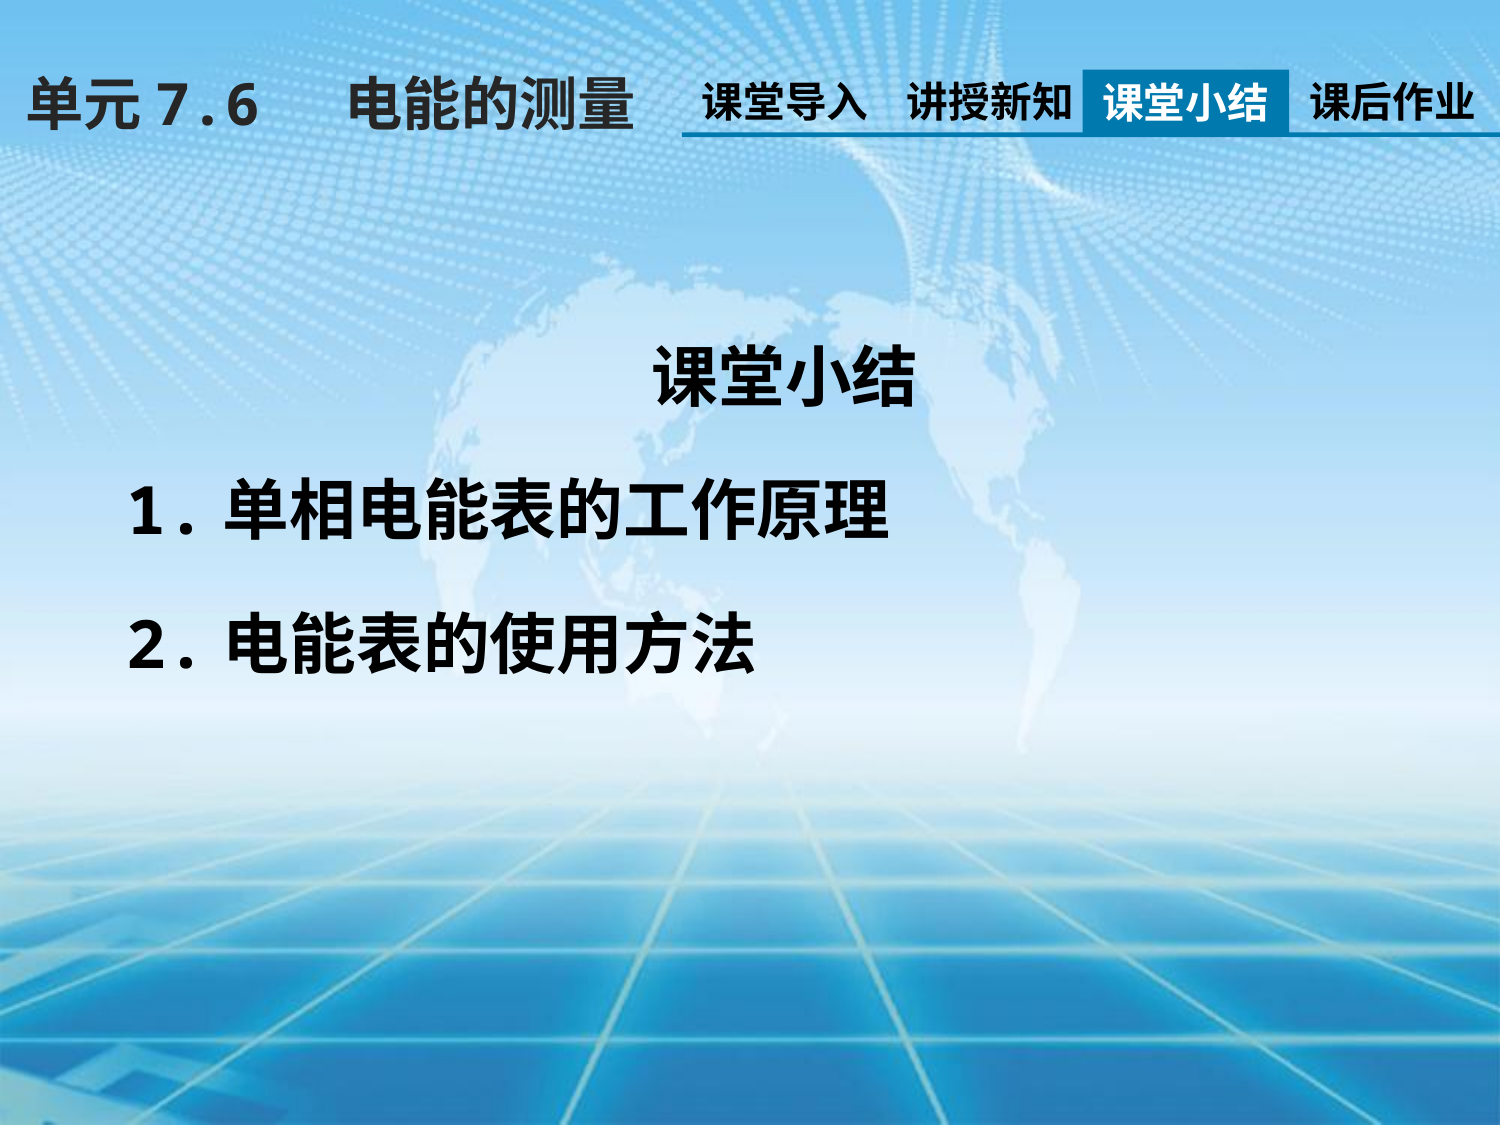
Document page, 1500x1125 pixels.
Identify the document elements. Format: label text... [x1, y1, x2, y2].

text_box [10, 59, 1500, 146]
picture [0, 0, 1500, 1125]
text_box 课堂小结 1.单相电能表的工作原理 2.电能表的使用方法 [111, 287, 1459, 781]
